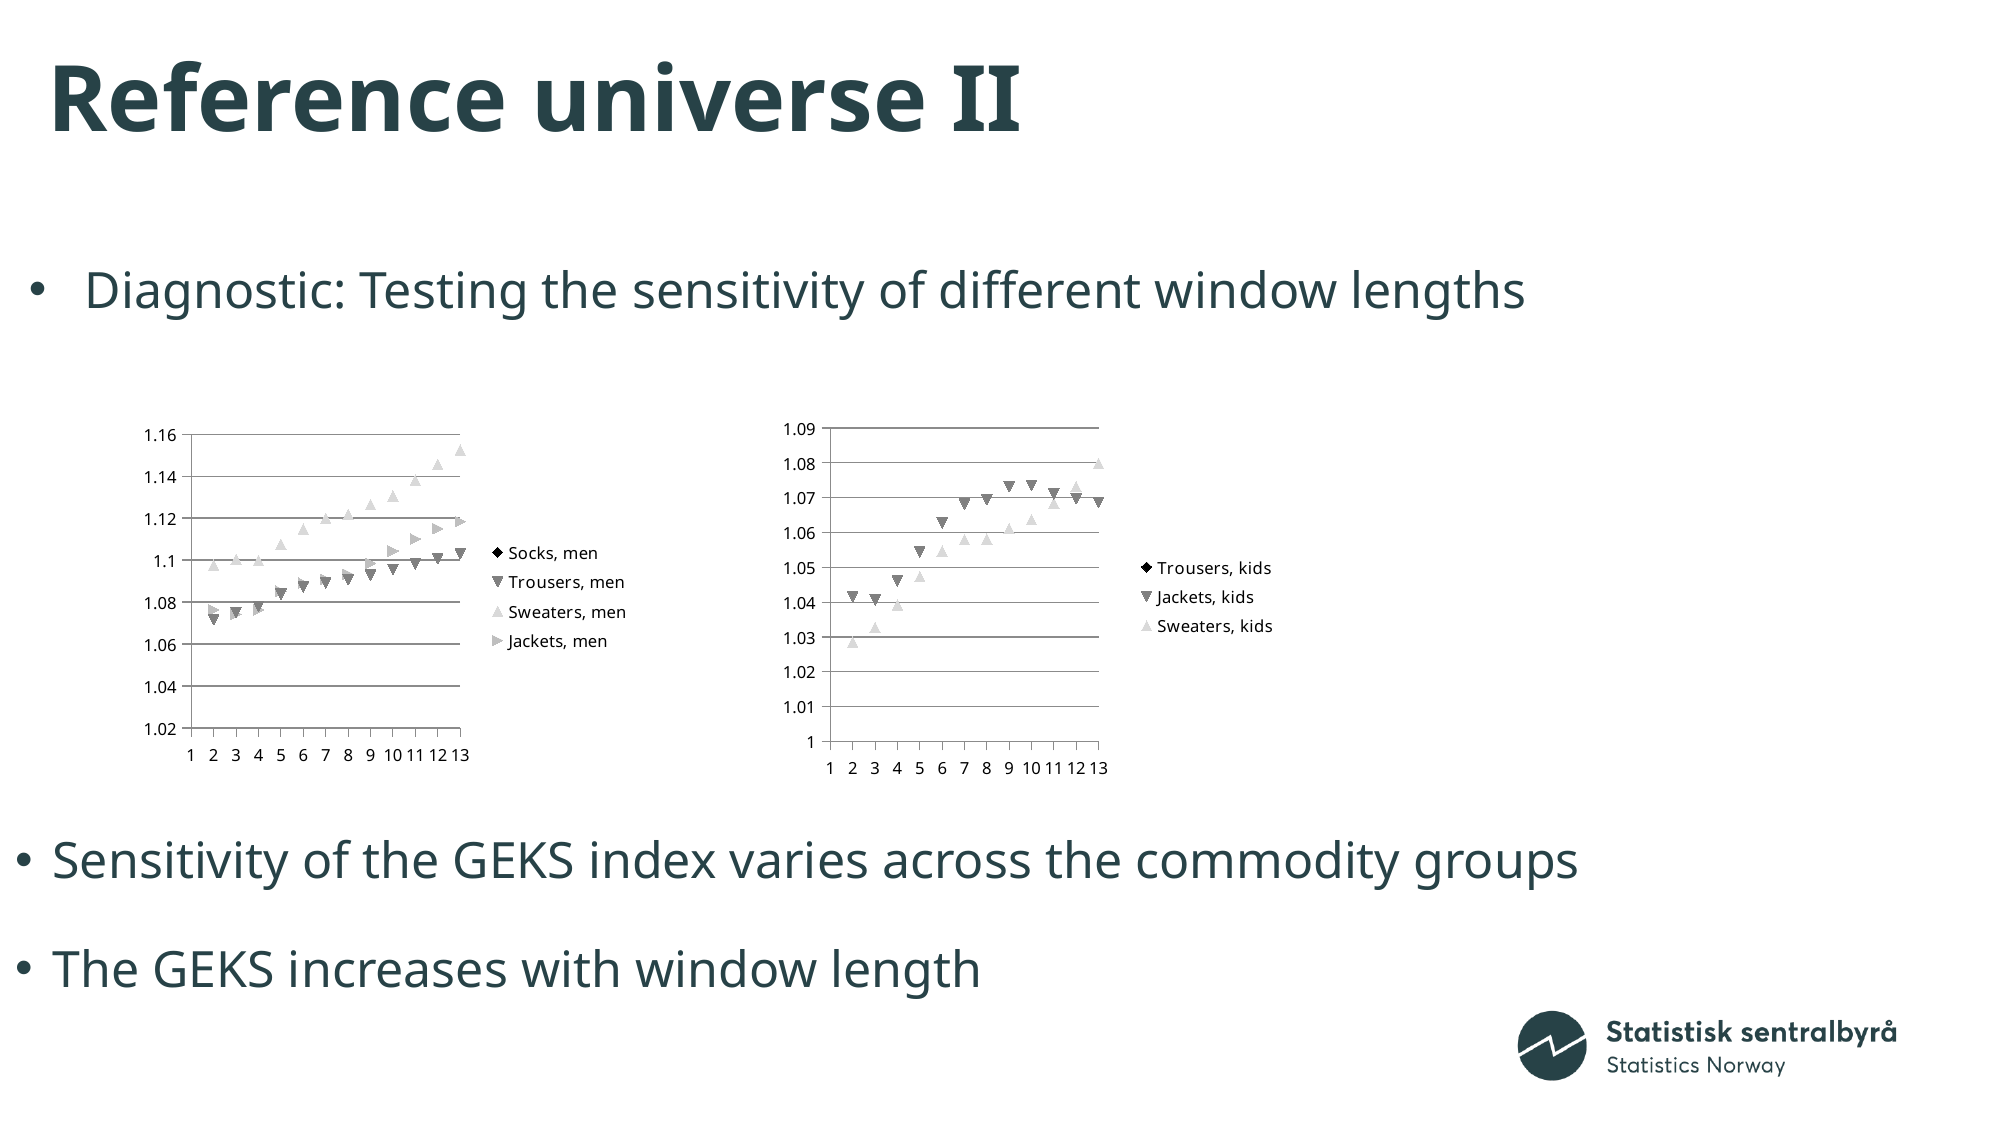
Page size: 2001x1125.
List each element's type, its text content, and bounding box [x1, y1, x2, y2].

chart [769, 409, 1292, 784]
chart [123, 409, 646, 784]
title Reference universe II [32, 32, 1953, 179]
list Diagnostic: Testing the sensitivity of different window lengths Sensitivity of the GEKS index varies across the commodity groups The GEKS increases with window length [0, 221, 2000, 1125]
